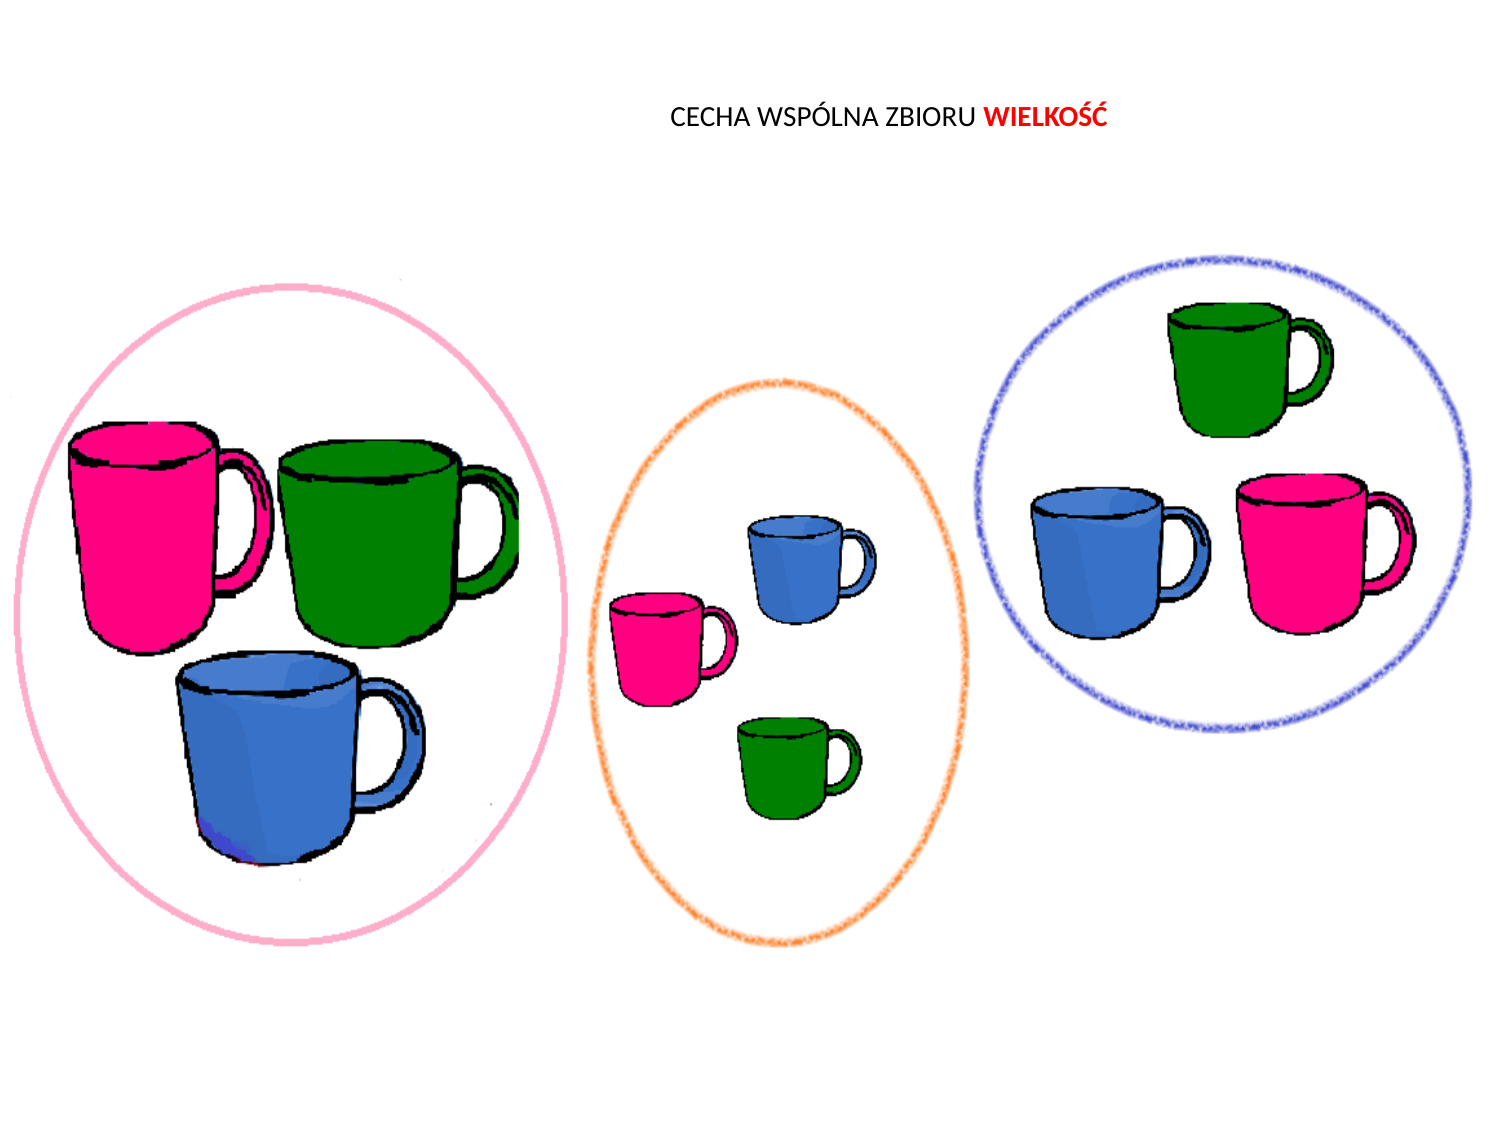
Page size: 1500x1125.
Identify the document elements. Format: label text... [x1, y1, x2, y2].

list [10, 184, 1497, 1000]
list CECHA WSPÓLNA ZBIORU WIELKOŚĆ [655, 90, 1149, 146]
